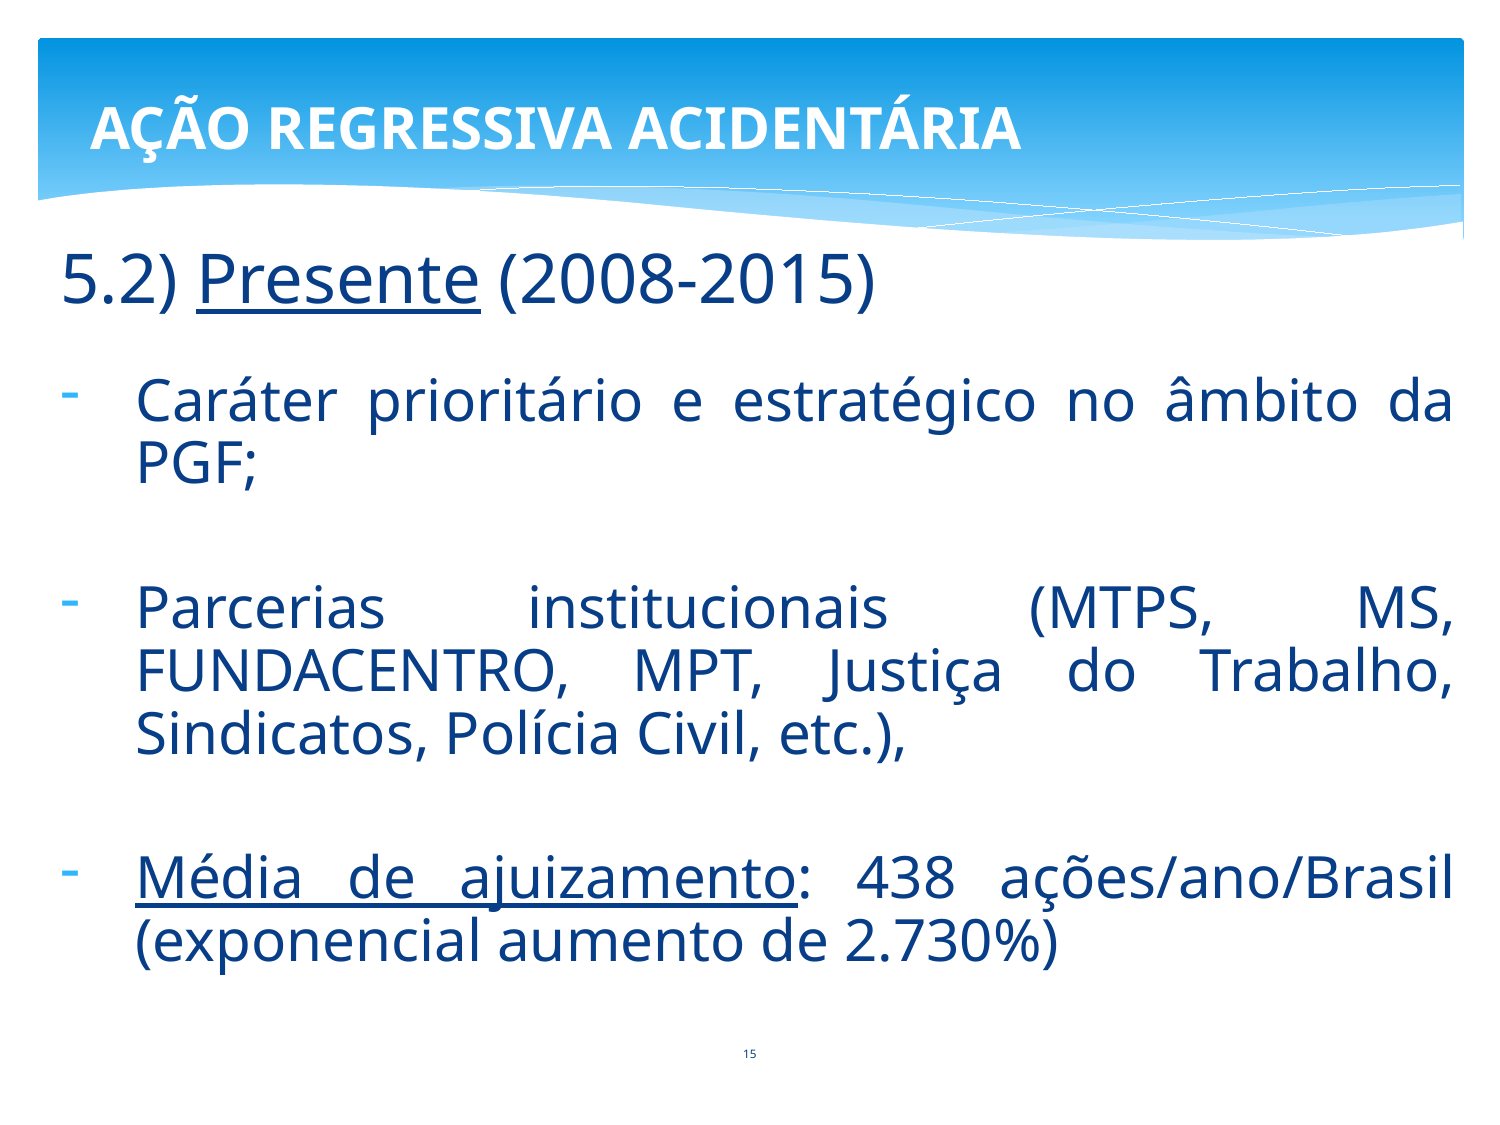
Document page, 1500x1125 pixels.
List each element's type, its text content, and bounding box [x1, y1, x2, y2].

title AÇÃO REGRESSIVA ACIDENTÁRIA [75, 55, 1425, 197]
list 5.2) Presente (2008-2015) Caráter prioritário e estratégico no âmbito da PGF; Parcerias institucionais (MTPS, MS, FUNDACENTRO, MPT, Justiça do Trabalho, Sindicatos, Polícia Civil, etc.), Média de ajuizamento: 438 ações/ano/Brasil (exponencial aumento de 2.730%) [29, 236, 1471, 1086]
slide_number 15 [654, 1025, 846, 1086]
